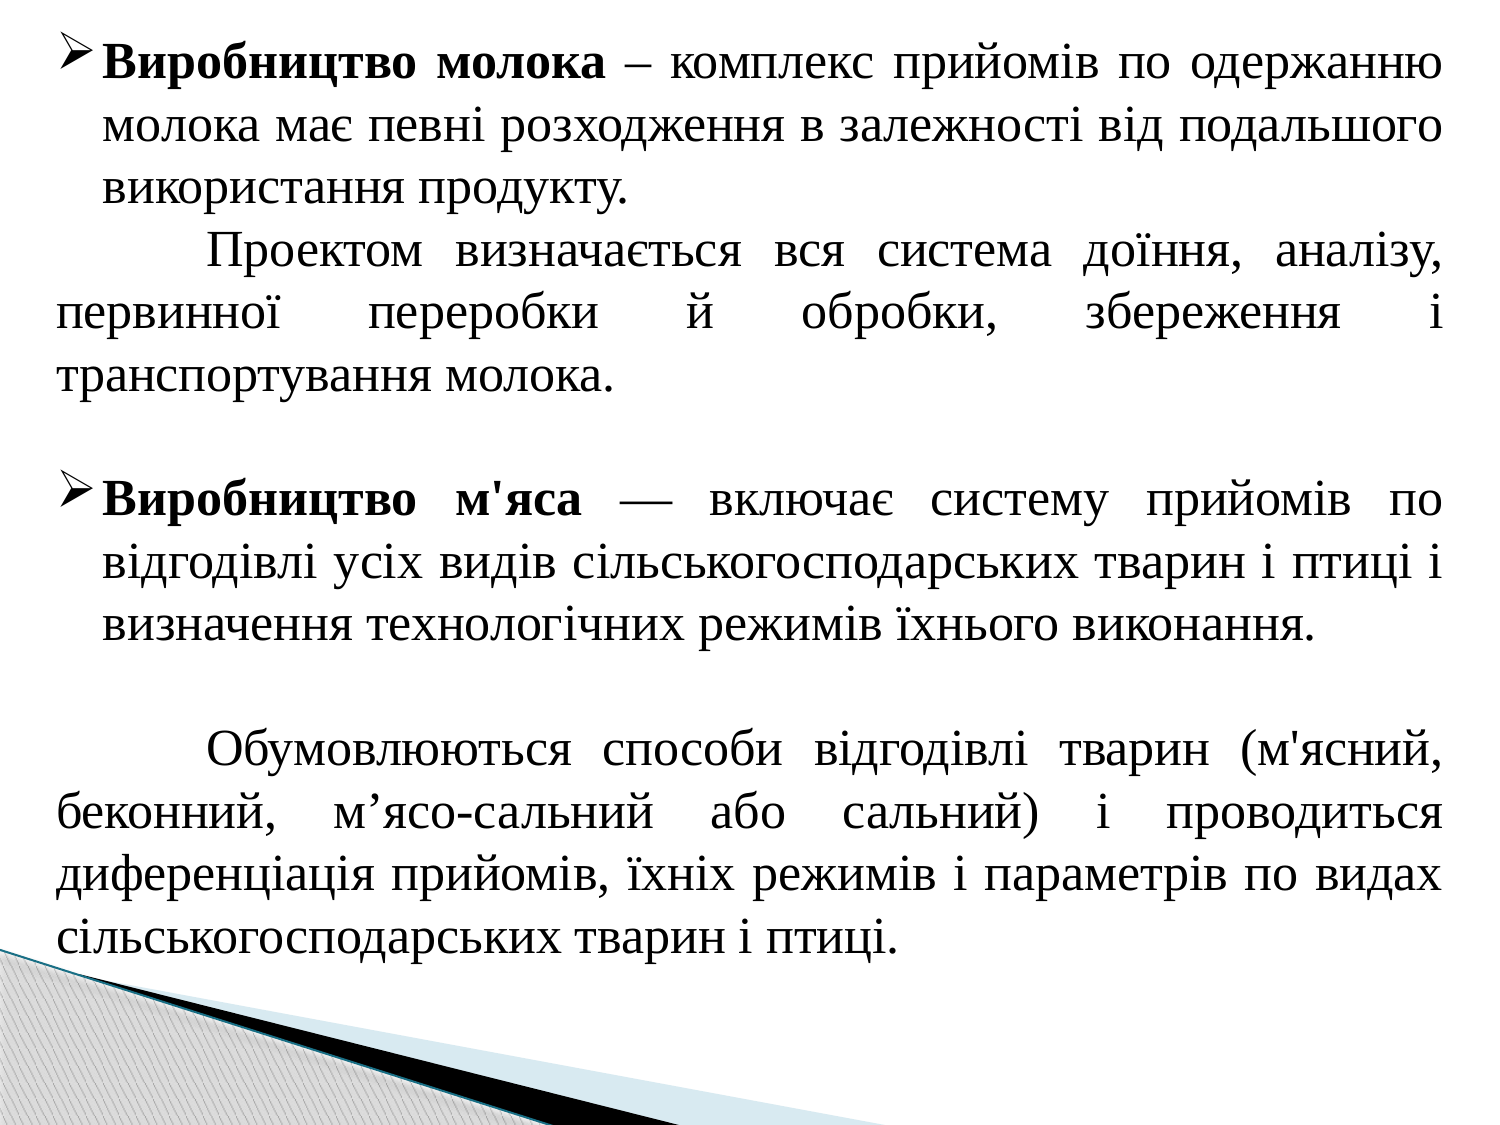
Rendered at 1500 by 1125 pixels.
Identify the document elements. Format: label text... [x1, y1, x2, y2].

text_box Виробництво молока – комплекс прийомів по одержанню молока має певні розходження в залежності від подальшого використання продукту. Проектом визначається вся система доїння, аналізу, первинної переробки й обробки, збереження і транспортування молока. Виробництво м'яса — включає систему прийомів по відгодівлі усіх видів сільськогосподарських тварин і птиці і визначення технологічних режимів їхнього виконання. Обумовлюються способи відгодівлі тварин (м'ясний, беконний, м’ясо-сальний або сальний) і проводиться диференціація прийомів, їхніх режимів і параметрів по видах сільськогосподарських тварин і птиці. [41, 19, 1459, 971]
